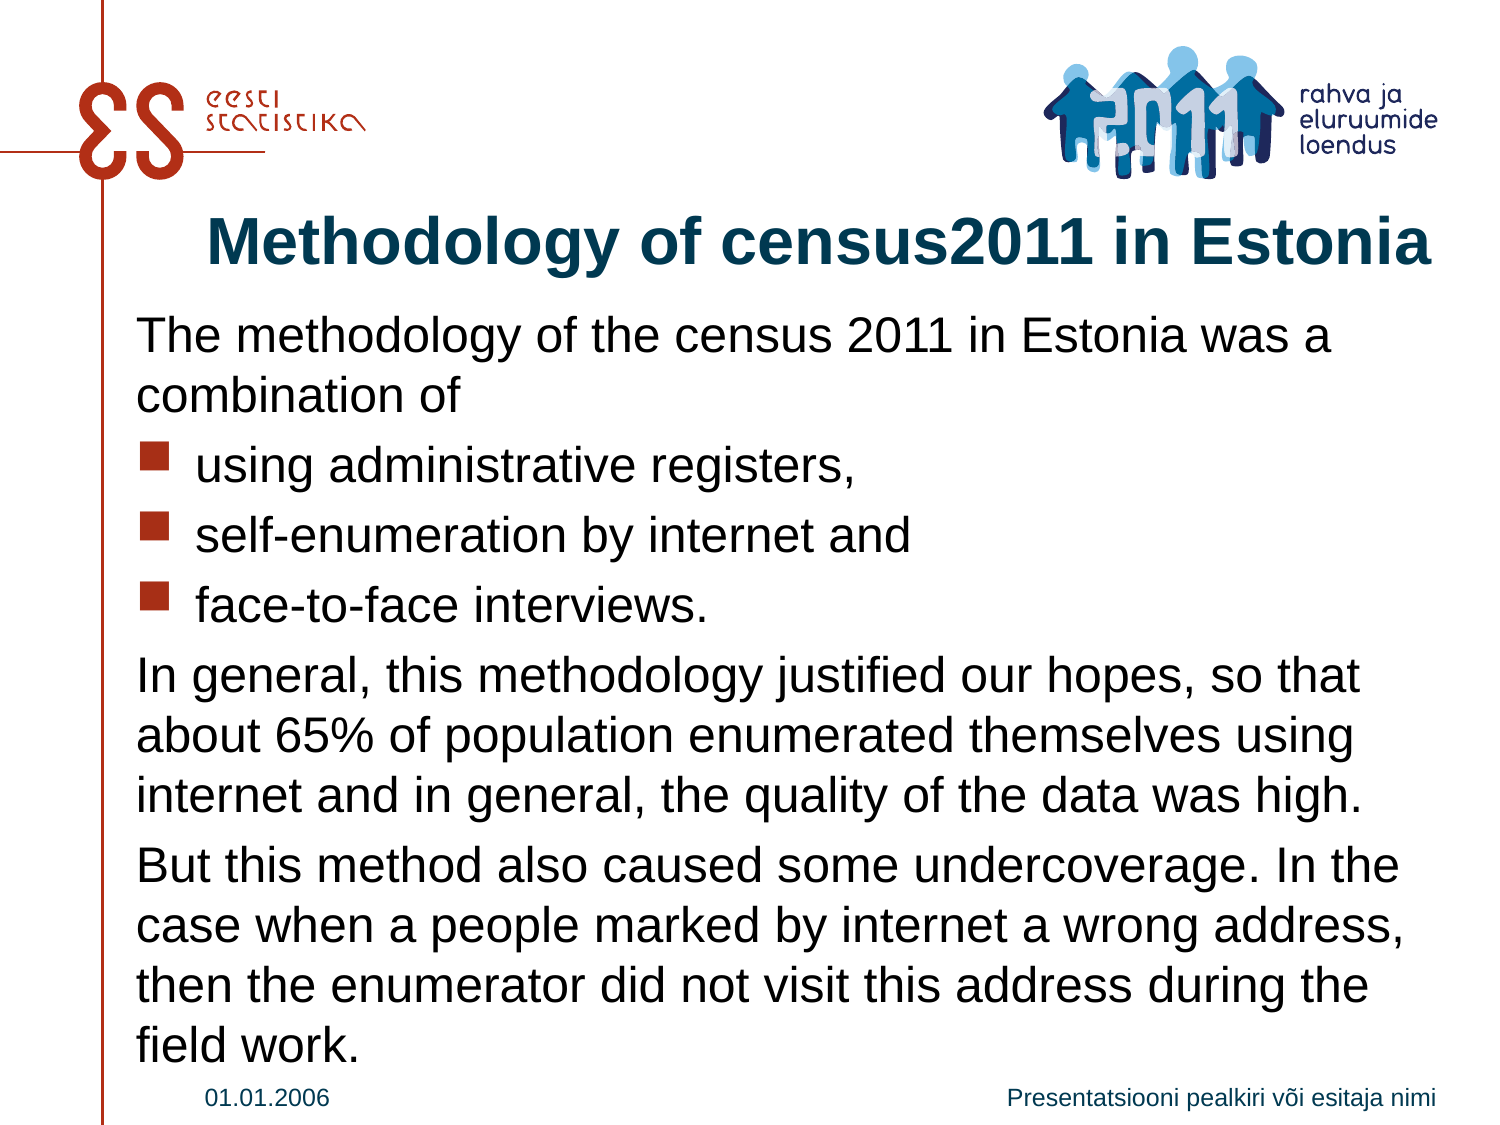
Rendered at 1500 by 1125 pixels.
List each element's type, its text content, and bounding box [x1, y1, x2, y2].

footer 01.01.2006 [204, 1087, 680, 1125]
list The methodology of the census 2011 in Estonia was a combination of using administrative registers, self-enumeration by internet and face-to-face interviews. In general, this methodology justified our hopes, so that about 65% of population enumerated themselves using internet and in general, the quality of the data was high. But this method also caused some undercoverage. In the case when a people marked by internet a wrong address, then the enumerator did not visit this address during the field work. [135, 302, 1438, 1051]
title Methodology of census2011 in Estonia [206, 184, 1436, 291]
